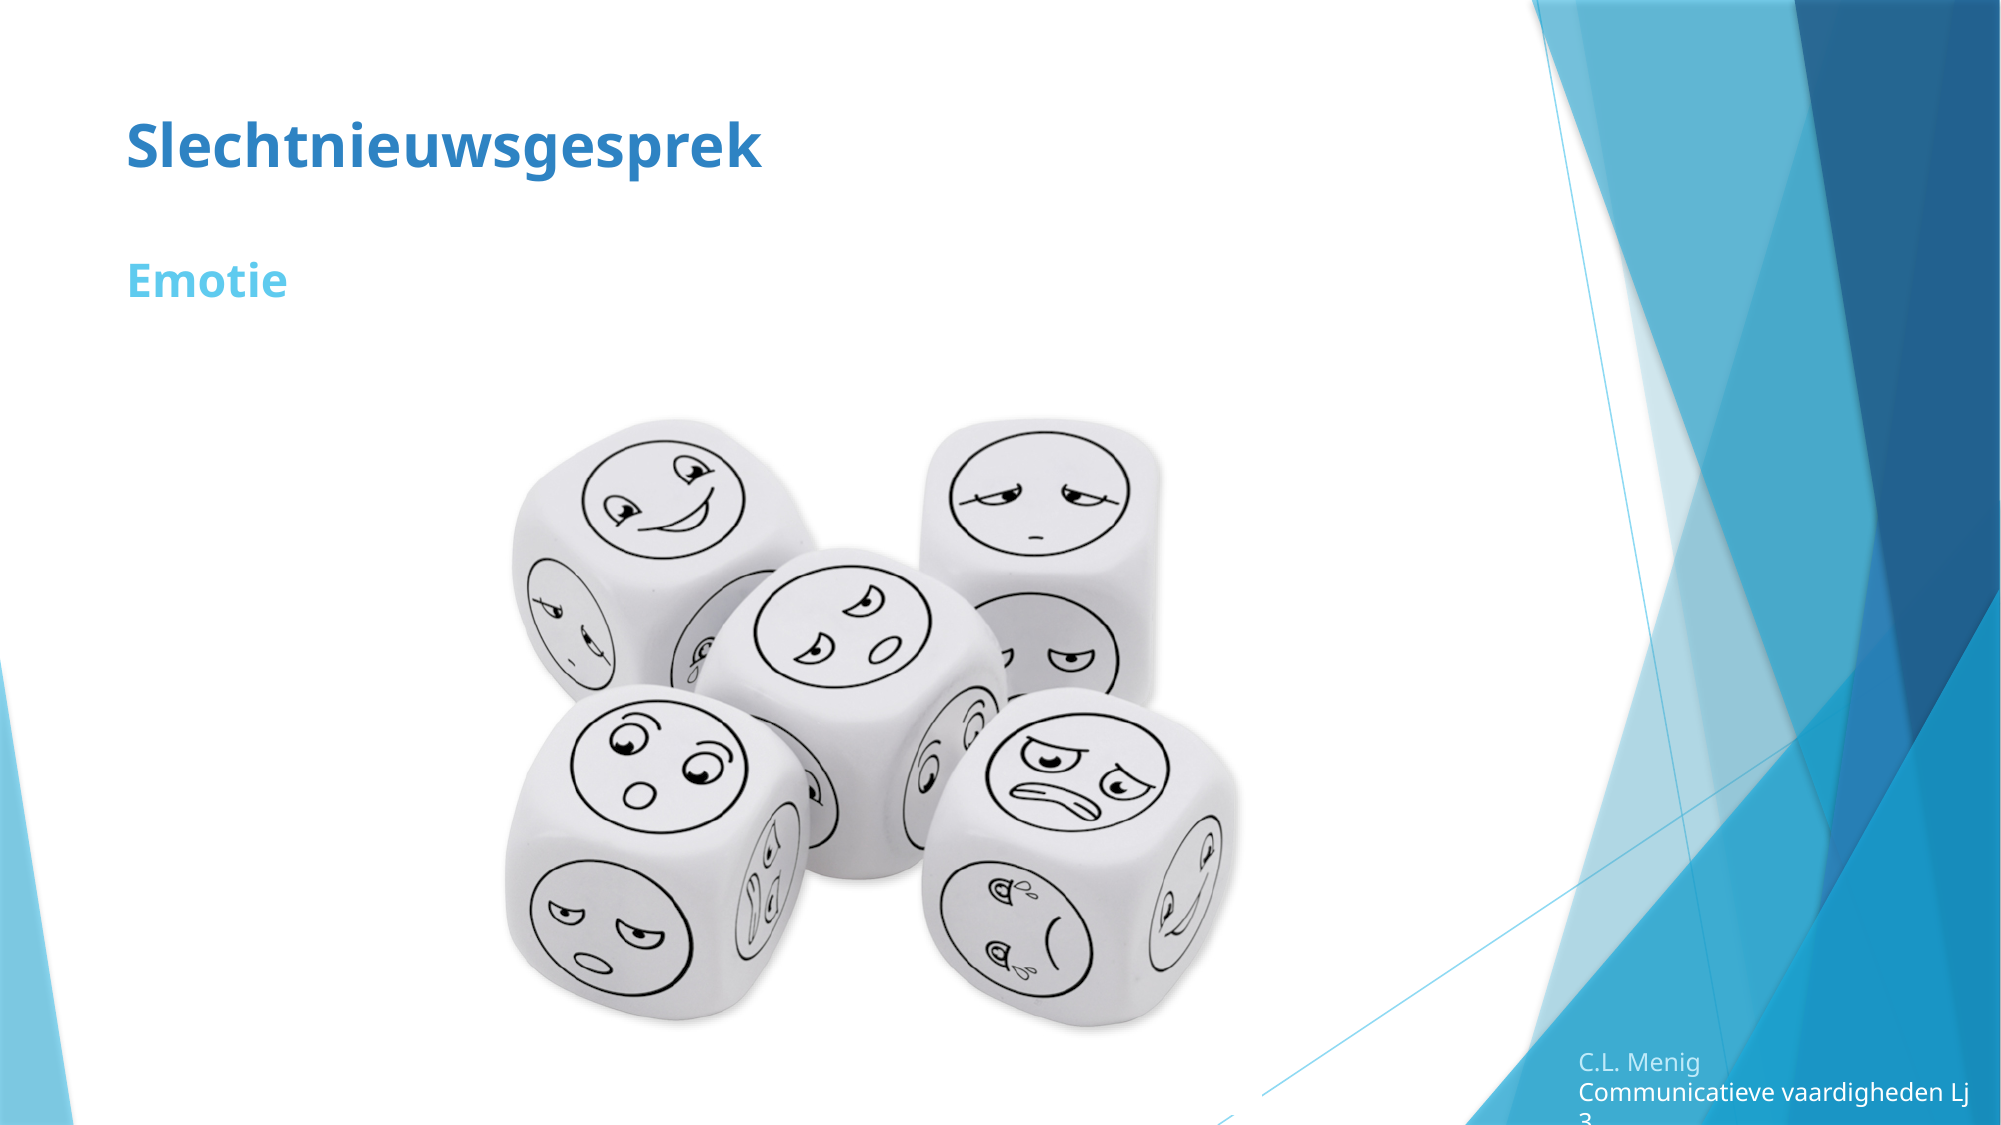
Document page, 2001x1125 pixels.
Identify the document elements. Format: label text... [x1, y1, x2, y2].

text_box C.L. Menig Communicatieve vaardigheden Lj 3 [1563, 1038, 2000, 1125]
picture [478, 331, 1262, 1115]
title Slechtnieuwsgesprek Emotie [111, 99, 1522, 317]
